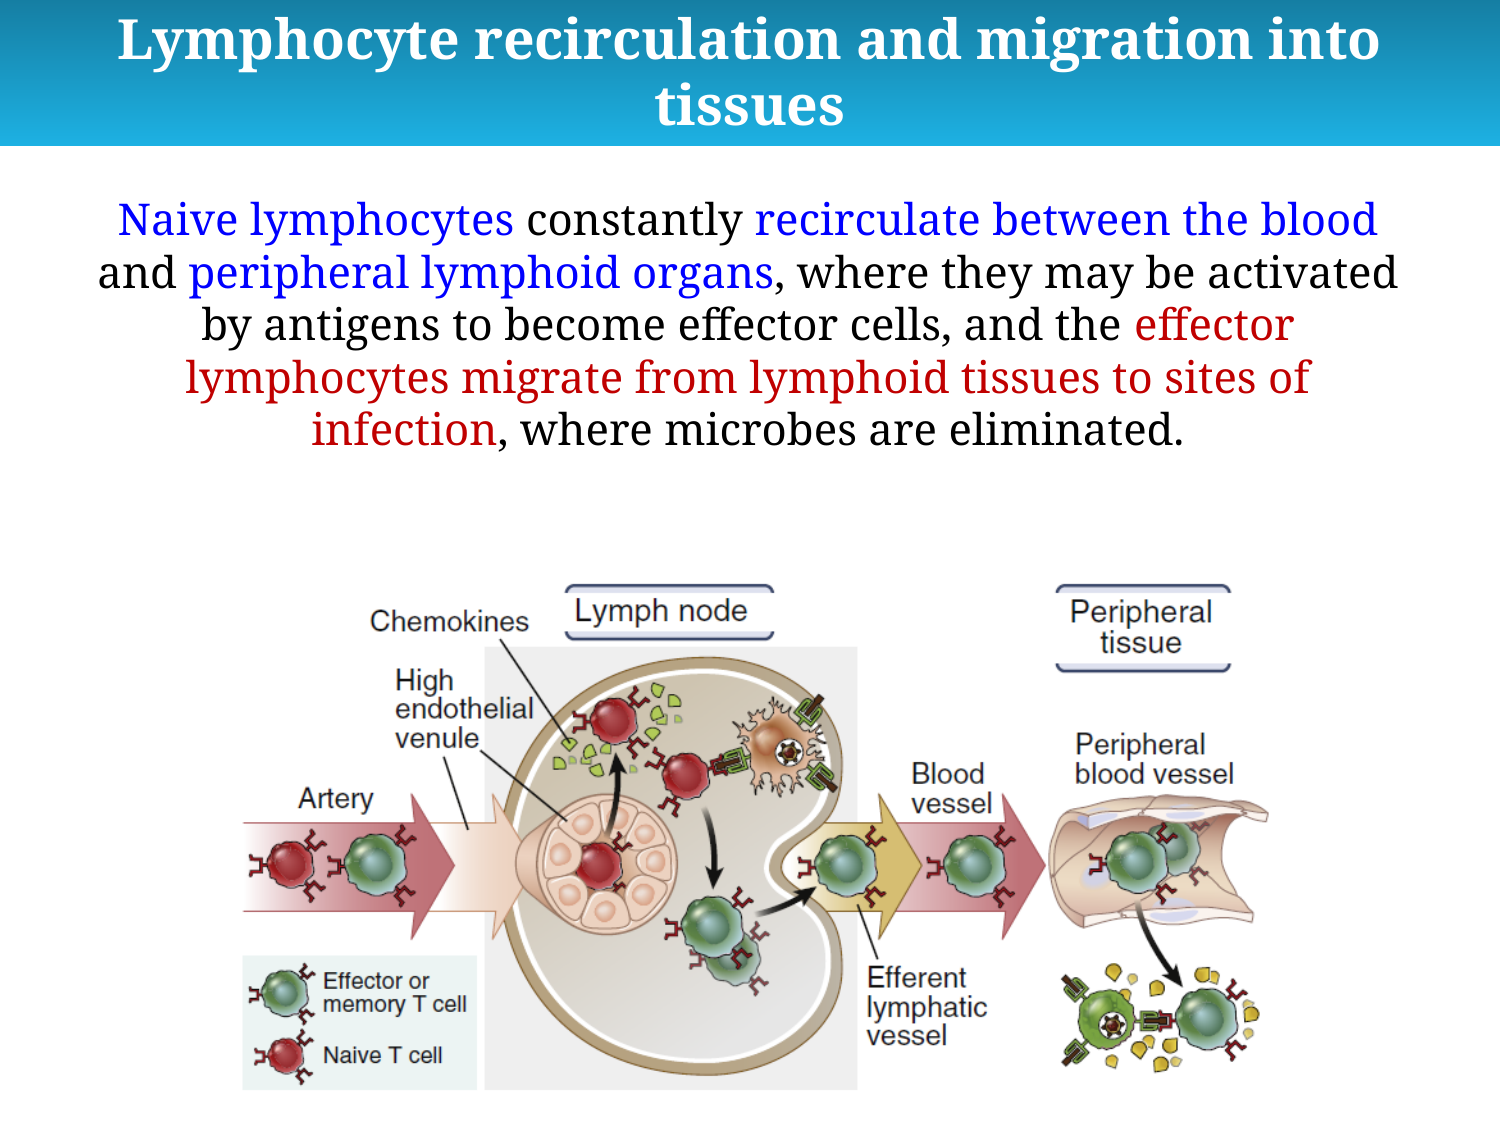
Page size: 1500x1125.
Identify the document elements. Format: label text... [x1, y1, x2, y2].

text_box Lymphocyte recirculation and migration into tissues [0, 0, 1500, 146]
list Naive lymphocytes constantly recirculate between the blood and peripheral lymphoid organs, where they may be activated by antigens to become effector cells, and the effector lymphocytes migrate from lymphoid tissues to sites of infection, where microbes are eliminated. [73, 184, 1424, 520]
picture [194, 538, 1302, 1095]
